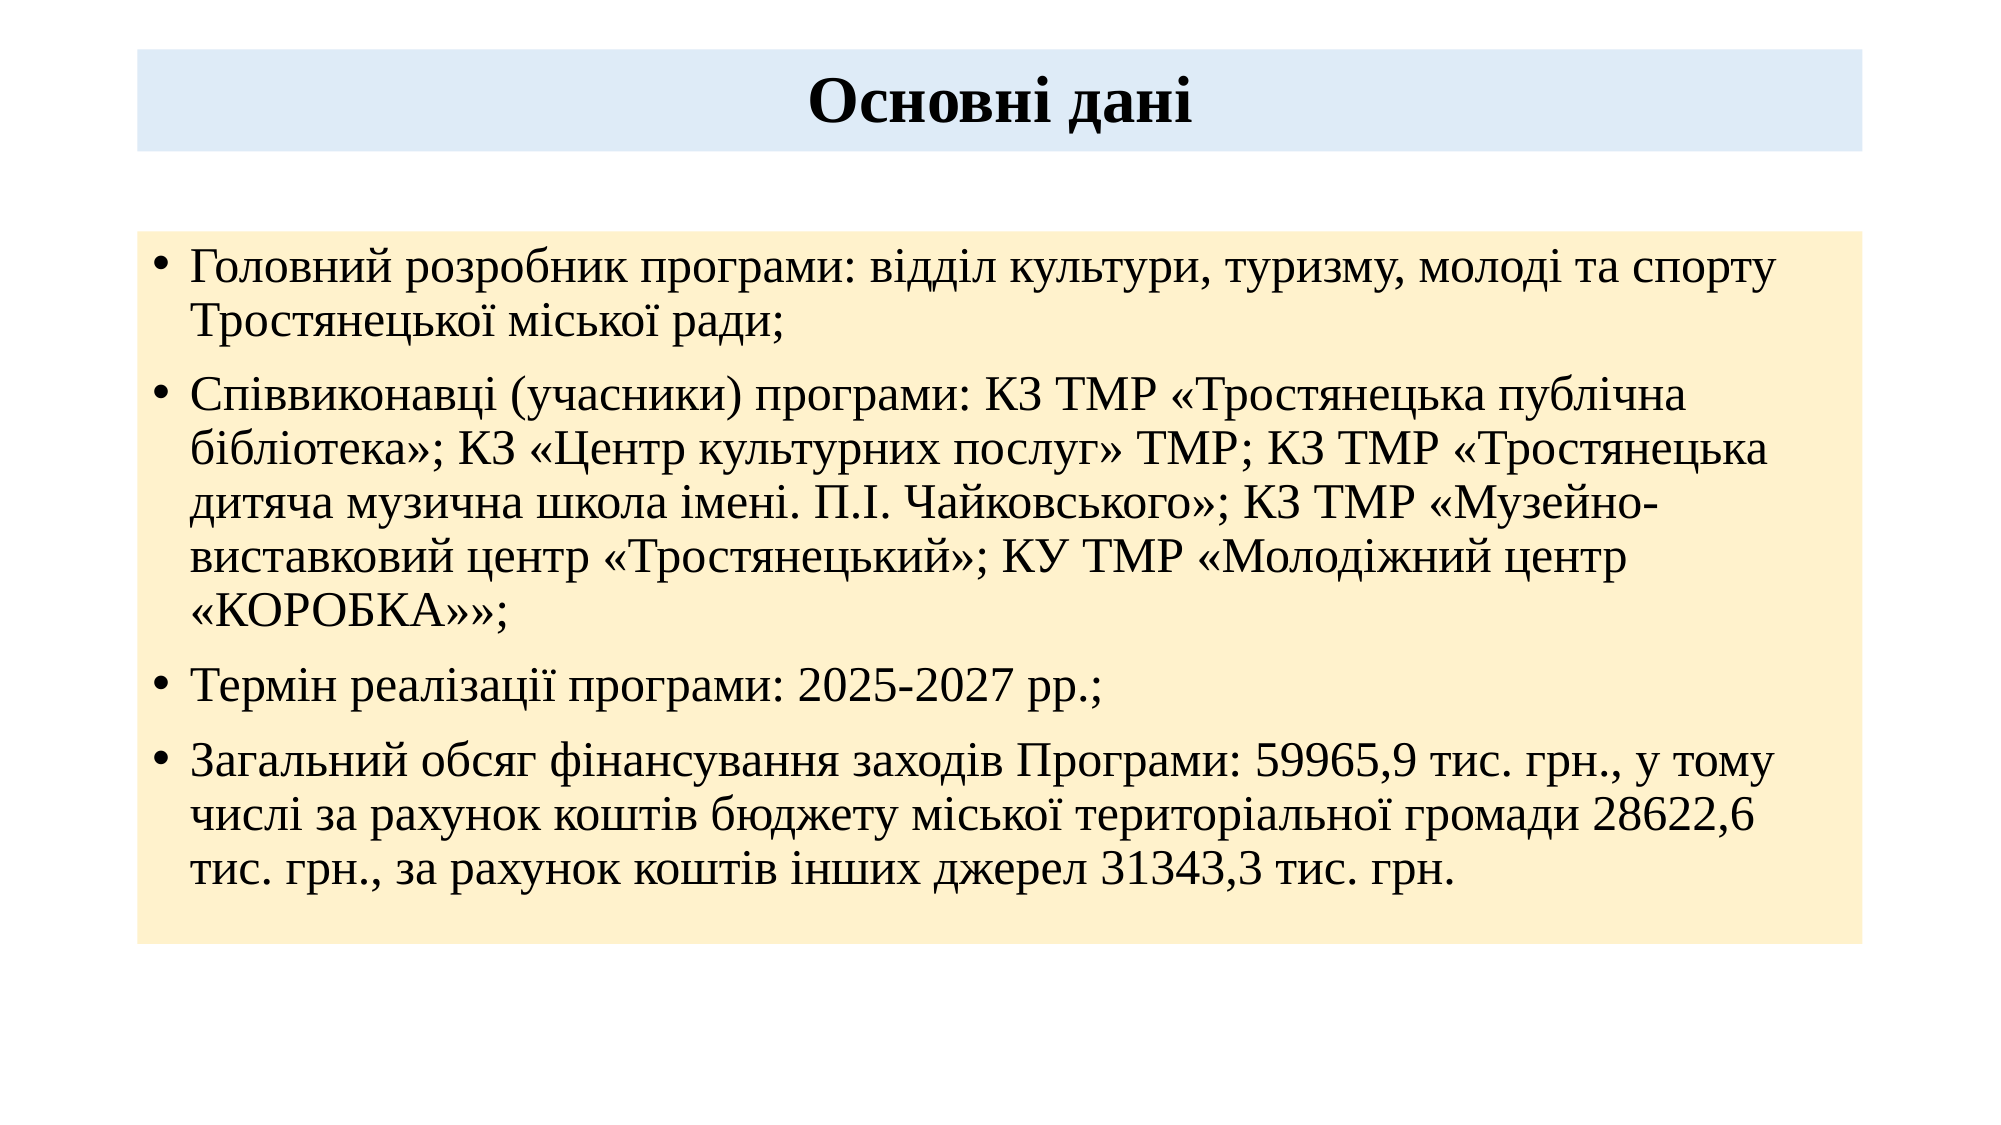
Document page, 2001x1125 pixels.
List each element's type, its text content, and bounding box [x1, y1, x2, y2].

list Головний розробник програми: відділ культури, туризму, молоді та спорту Тростянецької міської ради; Співвиконавці (учасники) програми: КЗ ТМР «Тростянецька публічна бібліотека»; КЗ «Центр культурних послуг» ТМР; КЗ ТМР «Тростянецька дитяча музична школа імені. П.І. Чайковського»; КЗ ТМР «Музейно-виставковий центр «Тростянецький»; КУ ТМР «Молодіжний центр «КОРОБКА»»; Термін реалізації програми: 2025-2027 рр.; Загальний обсяг фінансування заходів Програми: 59965,9 тис. грн., у тому числі за рахунок коштів бюджету міської територіальної громади 28622,6 тис. грн., за рахунок коштів інших джерел 31343,3 тис. грн. [137, 231, 1863, 944]
title Основні дані [137, 49, 1863, 152]
